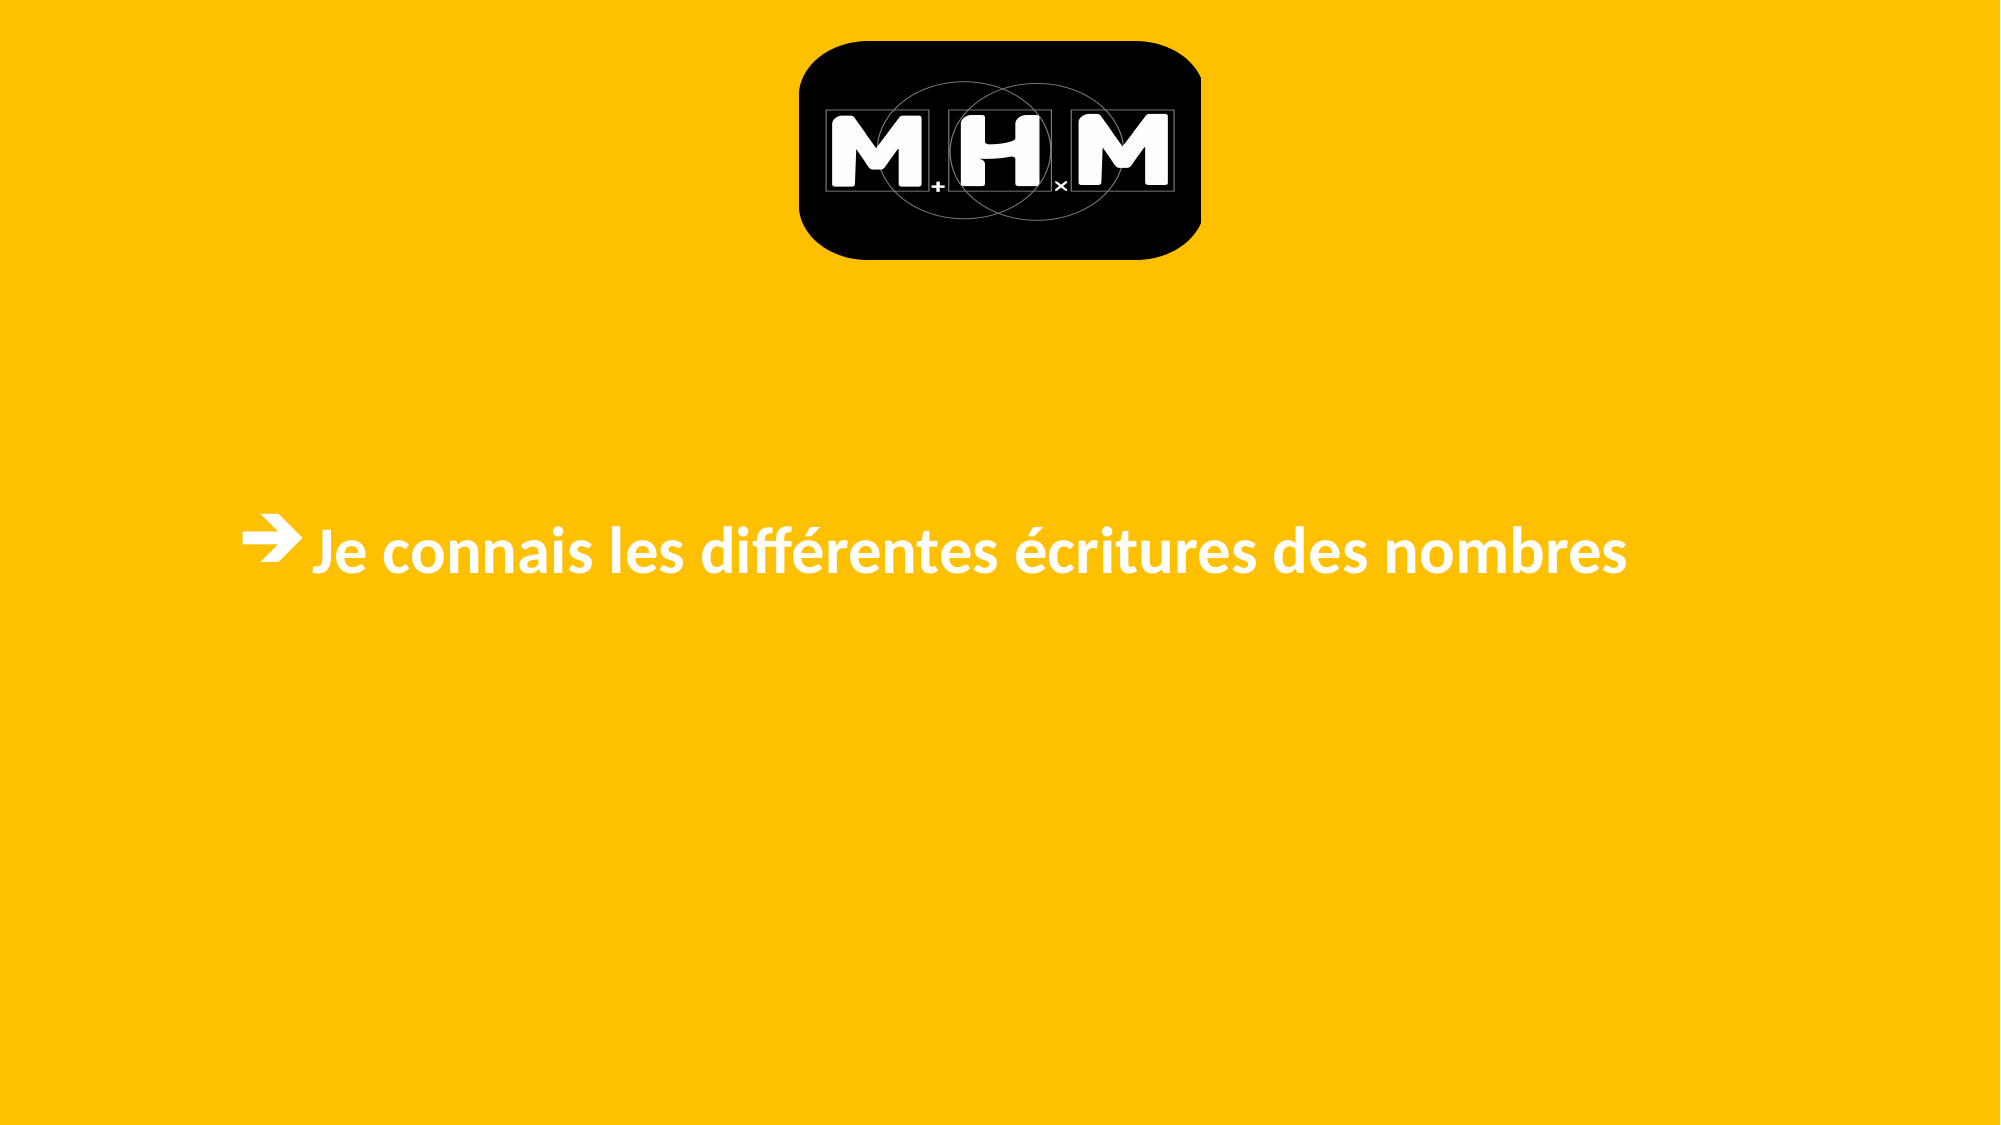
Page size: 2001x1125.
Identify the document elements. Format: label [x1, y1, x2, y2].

text_box [0, 0, 2000, 1125]
